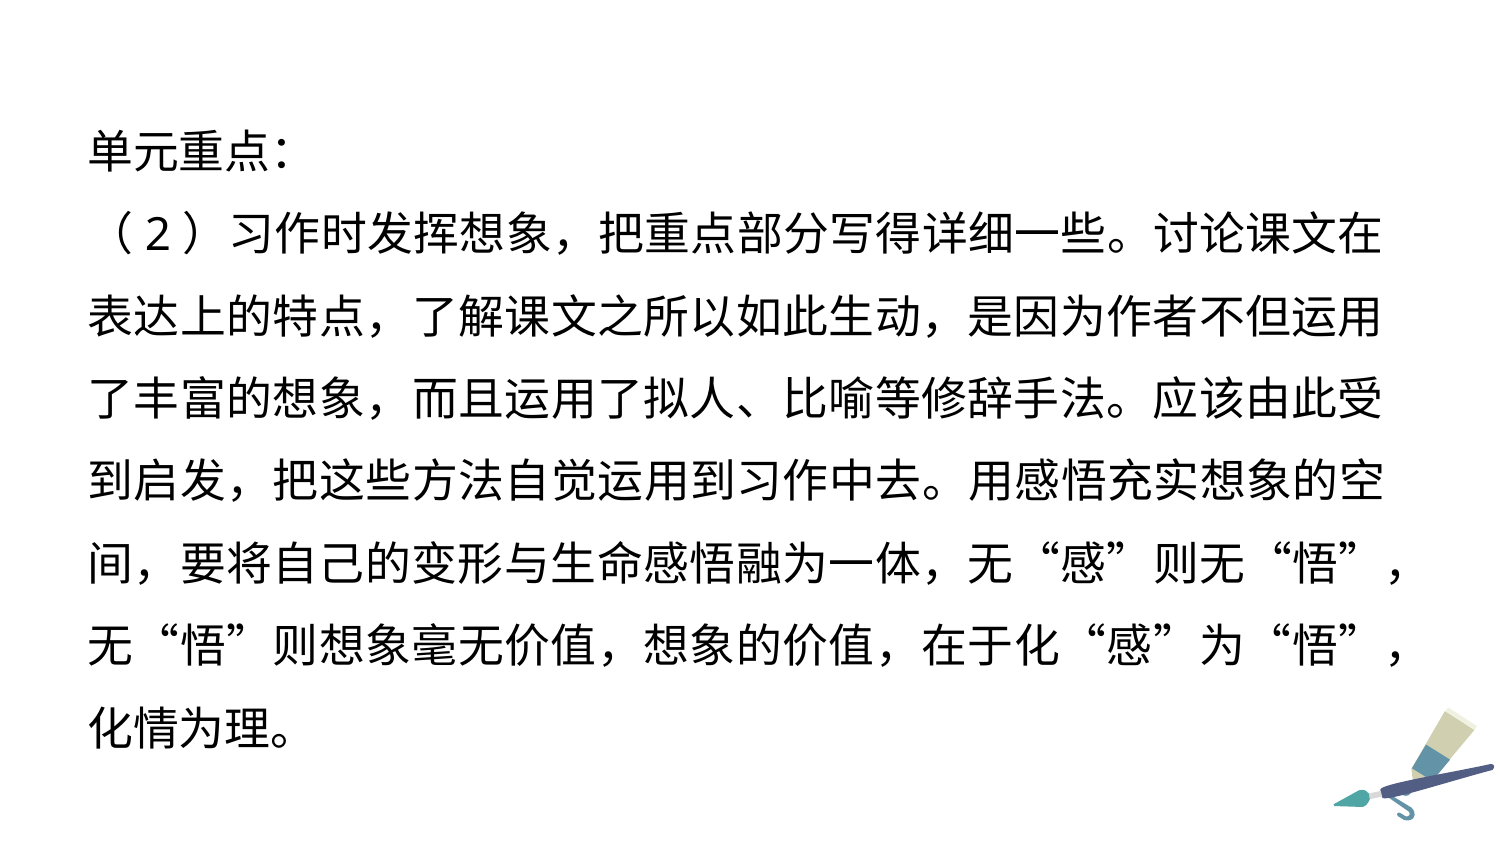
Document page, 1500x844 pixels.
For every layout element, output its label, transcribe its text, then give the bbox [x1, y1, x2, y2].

text_box 单元重点： （2）习作时发挥想象，把重点部分写得详细一些。讨论课文在表达上的特点，了解课文之所以如此生动，是因为作者不但运用了丰富的想象，而且运用了拟人、比喻等修辞手法。应该由此受到启发，把这些方法自觉运用到习作中去。用感悟充实想象的空间，要将自己的变形与生命感悟融为一体，无“感”则无“悟”，无“悟”则想象毫无价值，想象的价值，在于化“感”为“悟”，化情为理。 [26, 87, 1400, 762]
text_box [1358, 708, 1481, 844]
